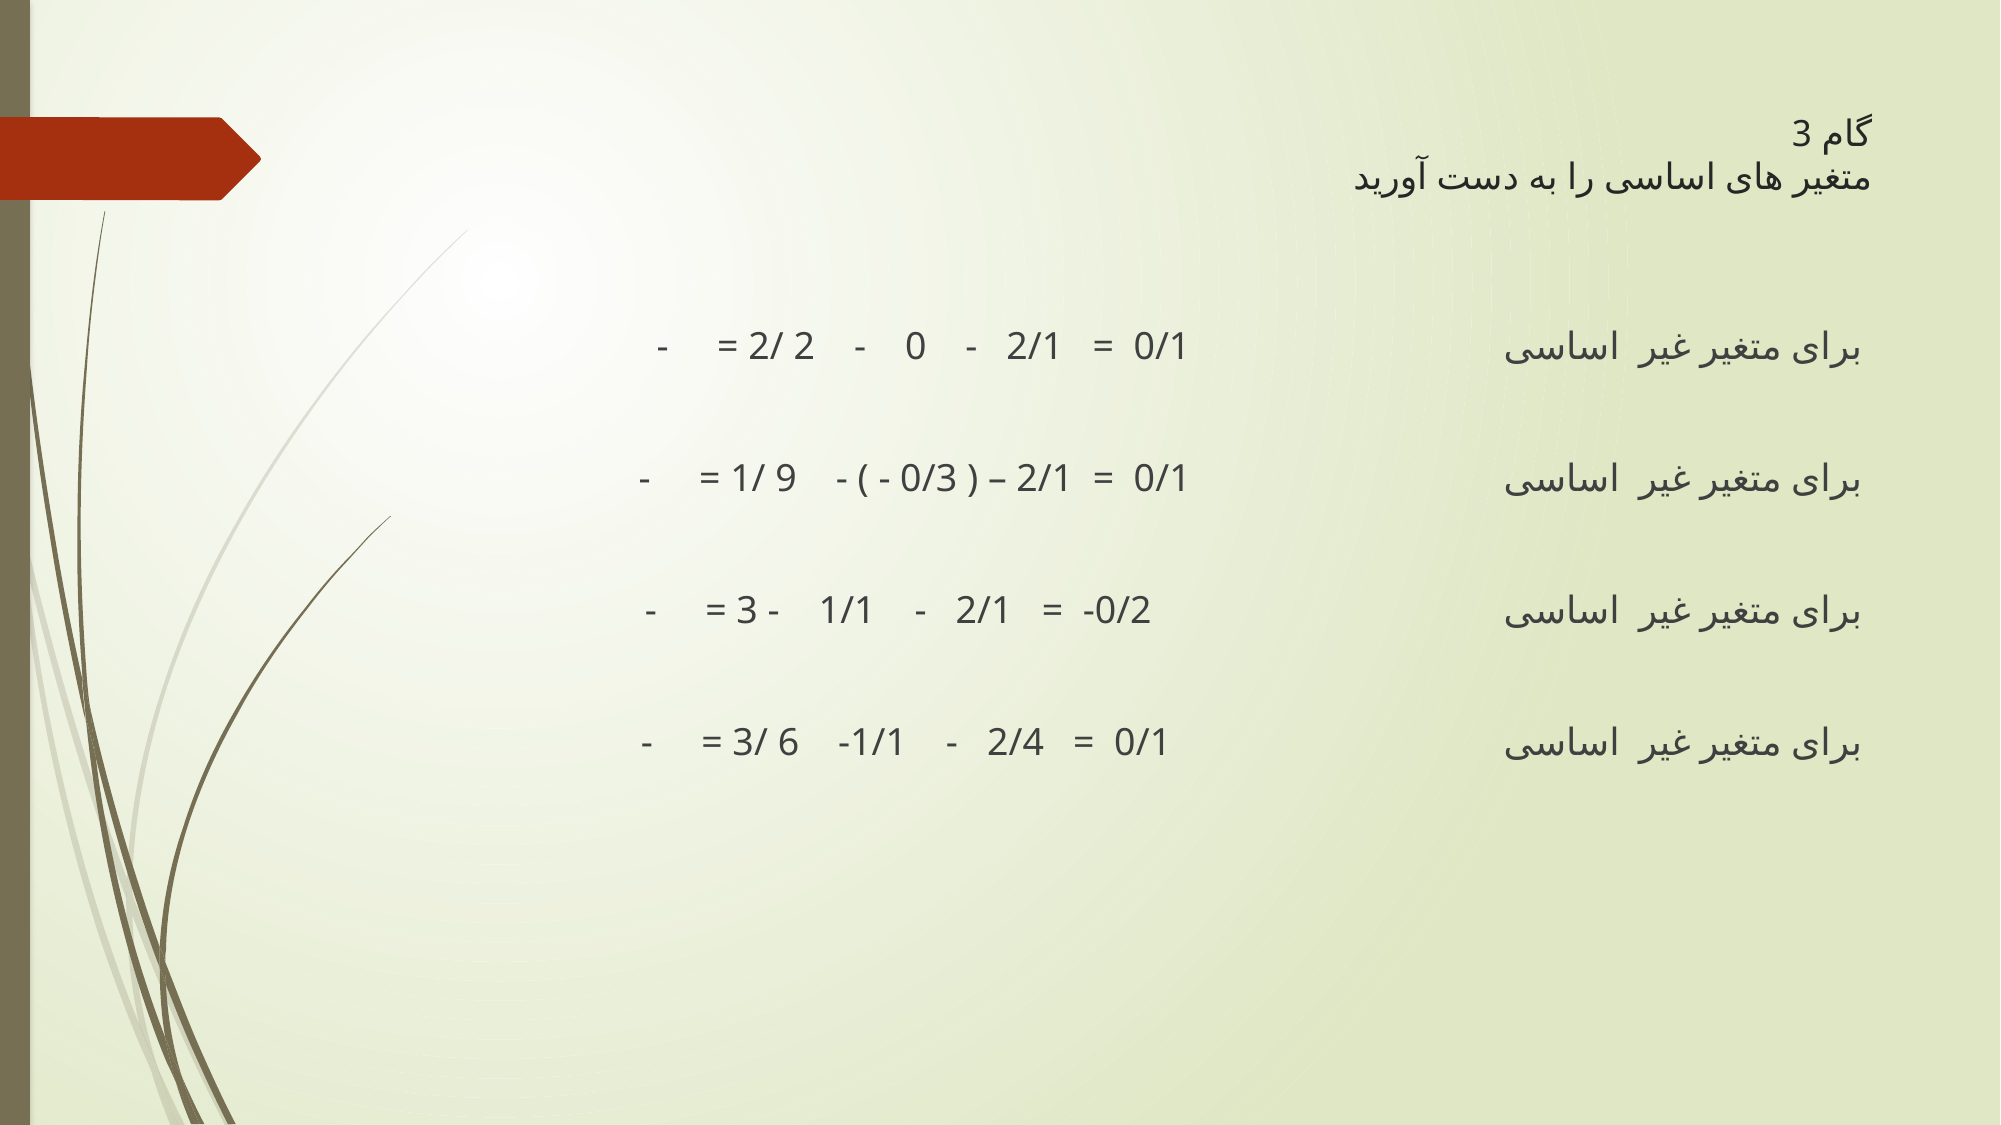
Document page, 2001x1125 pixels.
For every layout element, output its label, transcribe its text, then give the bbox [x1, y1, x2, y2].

title گام 3 متغیر های اساسی را به دست آورید [425, 102, 1888, 250]
